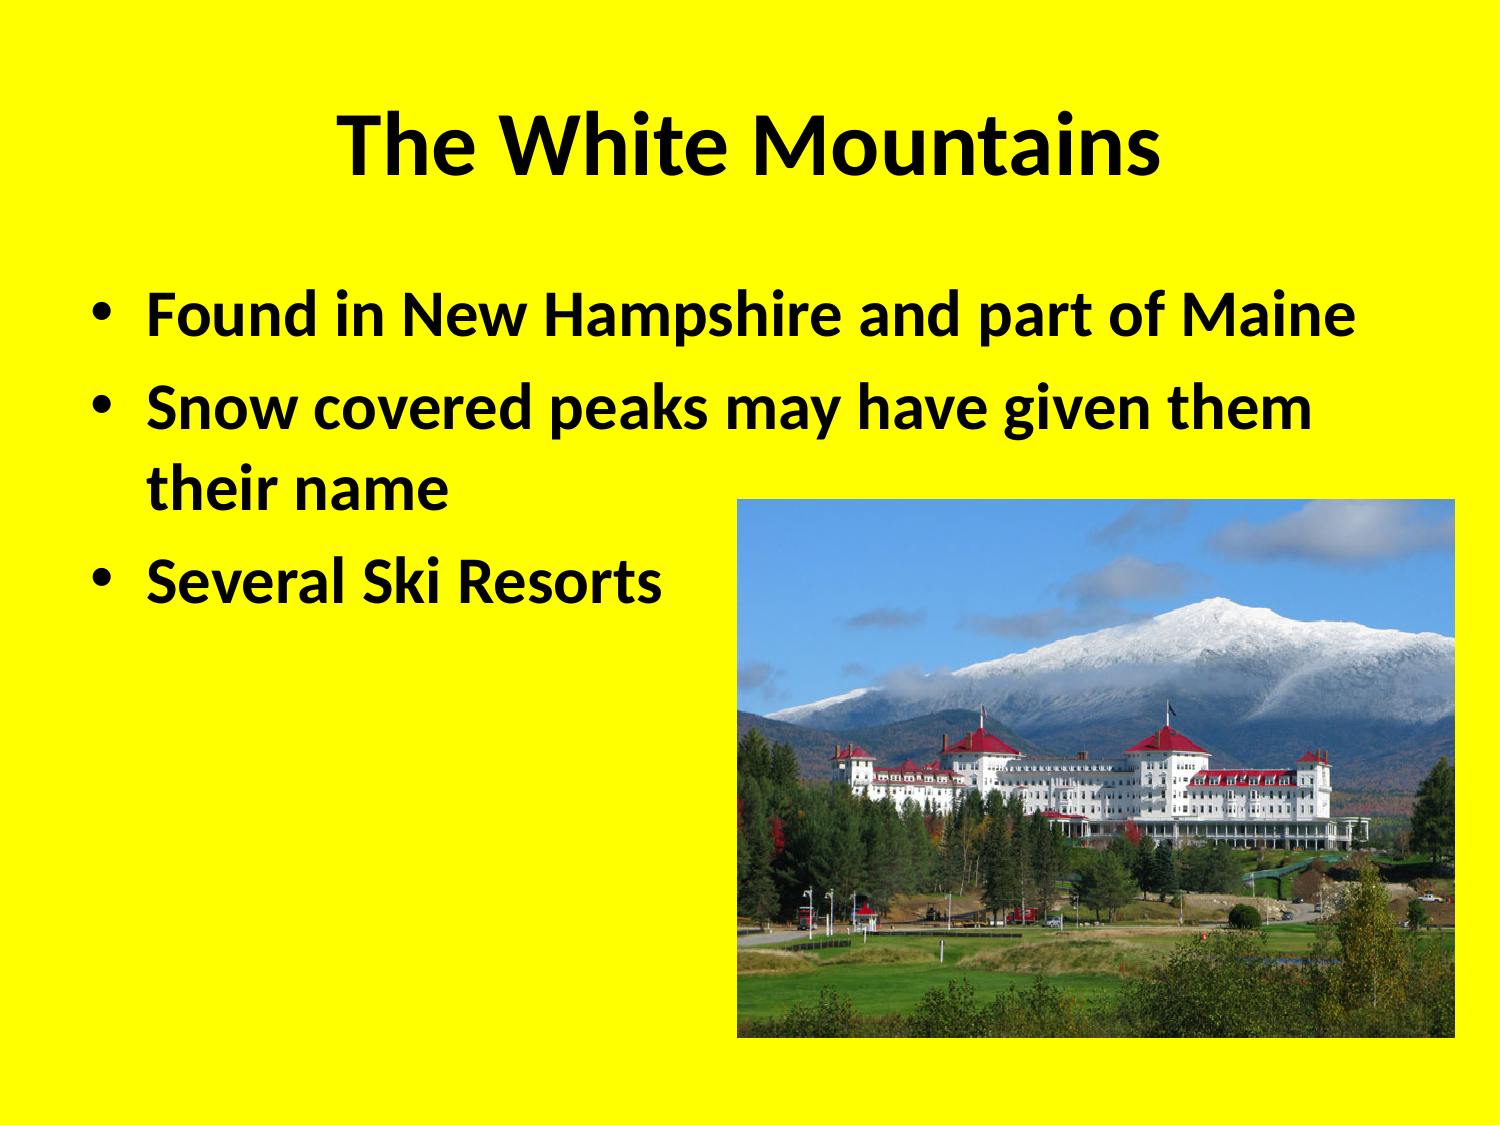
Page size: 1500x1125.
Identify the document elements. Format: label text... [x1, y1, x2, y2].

title The White Mountains [74, 44, 1426, 233]
list Found in New Hampshire and part of Maine Snow covered peaks may have given them their name Several Ski Resorts [74, 262, 1426, 1006]
picture [737, 499, 1455, 1038]
